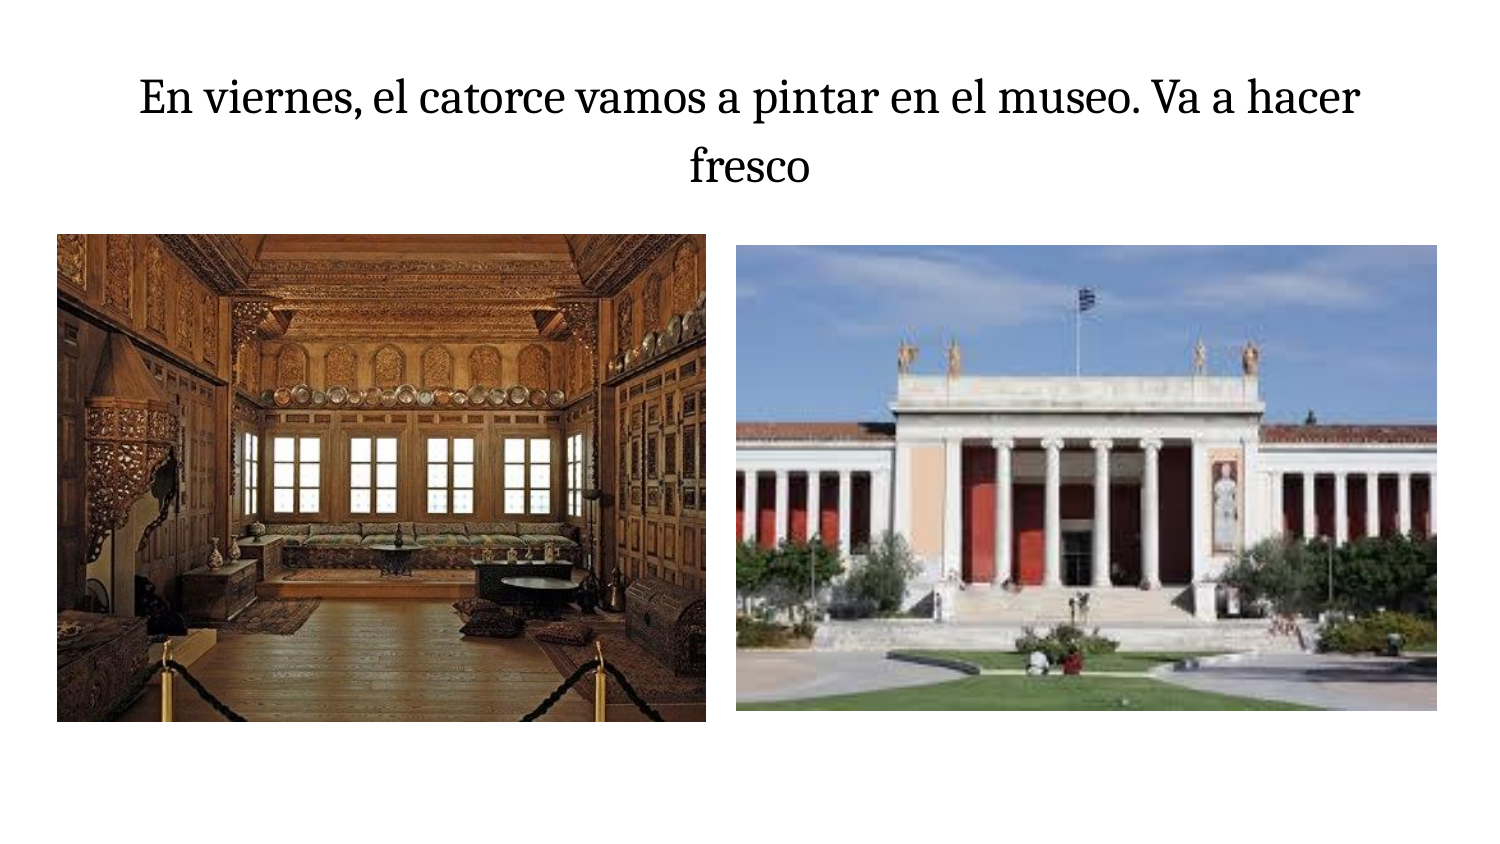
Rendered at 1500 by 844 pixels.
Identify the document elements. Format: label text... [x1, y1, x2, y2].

title En viernes, el catorce vamos a pintar en el museo. Va a hacer fresco [75, 68, 1425, 208]
picture [57, 234, 706, 722]
picture [735, 245, 1437, 711]
